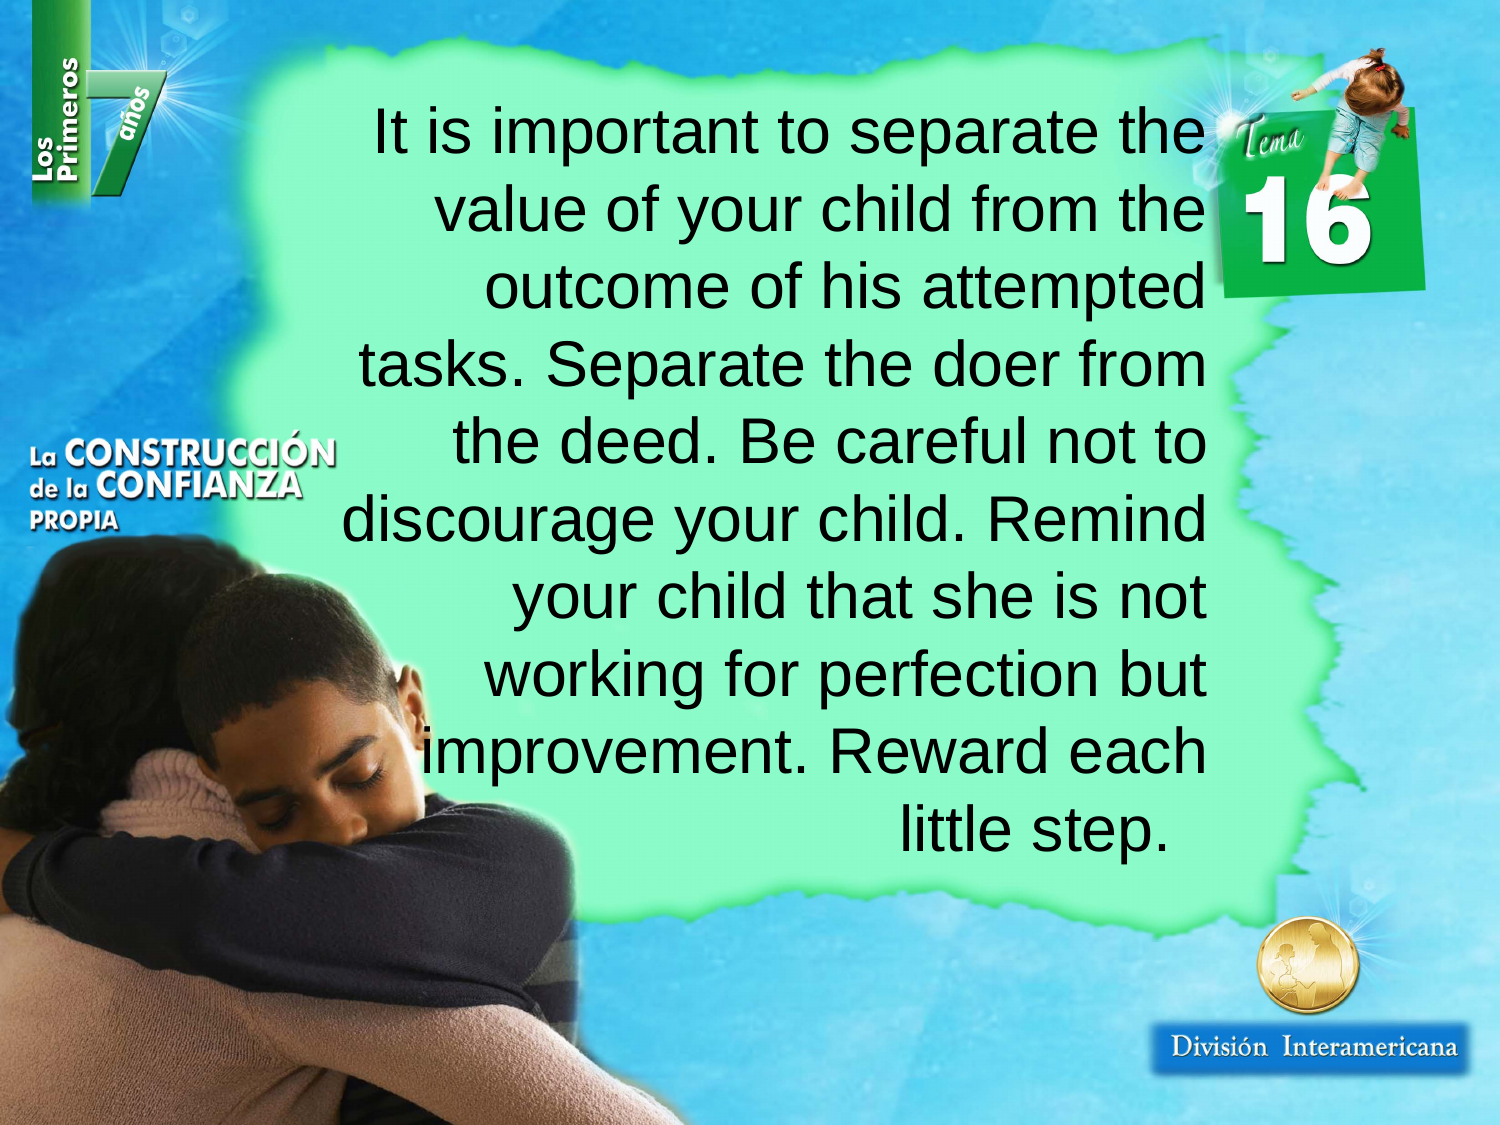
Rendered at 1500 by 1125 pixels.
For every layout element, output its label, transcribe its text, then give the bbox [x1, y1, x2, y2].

text_box It is important to separate the value of your child from the outcome of his attempted tasks. Separate the doer from the deed. Be careful not to discourage your child. Remind your child that she is not working for perfection but improvement. Reward each little step. [289, 82, 1223, 872]
picture [0, 0, 1500, 1125]
